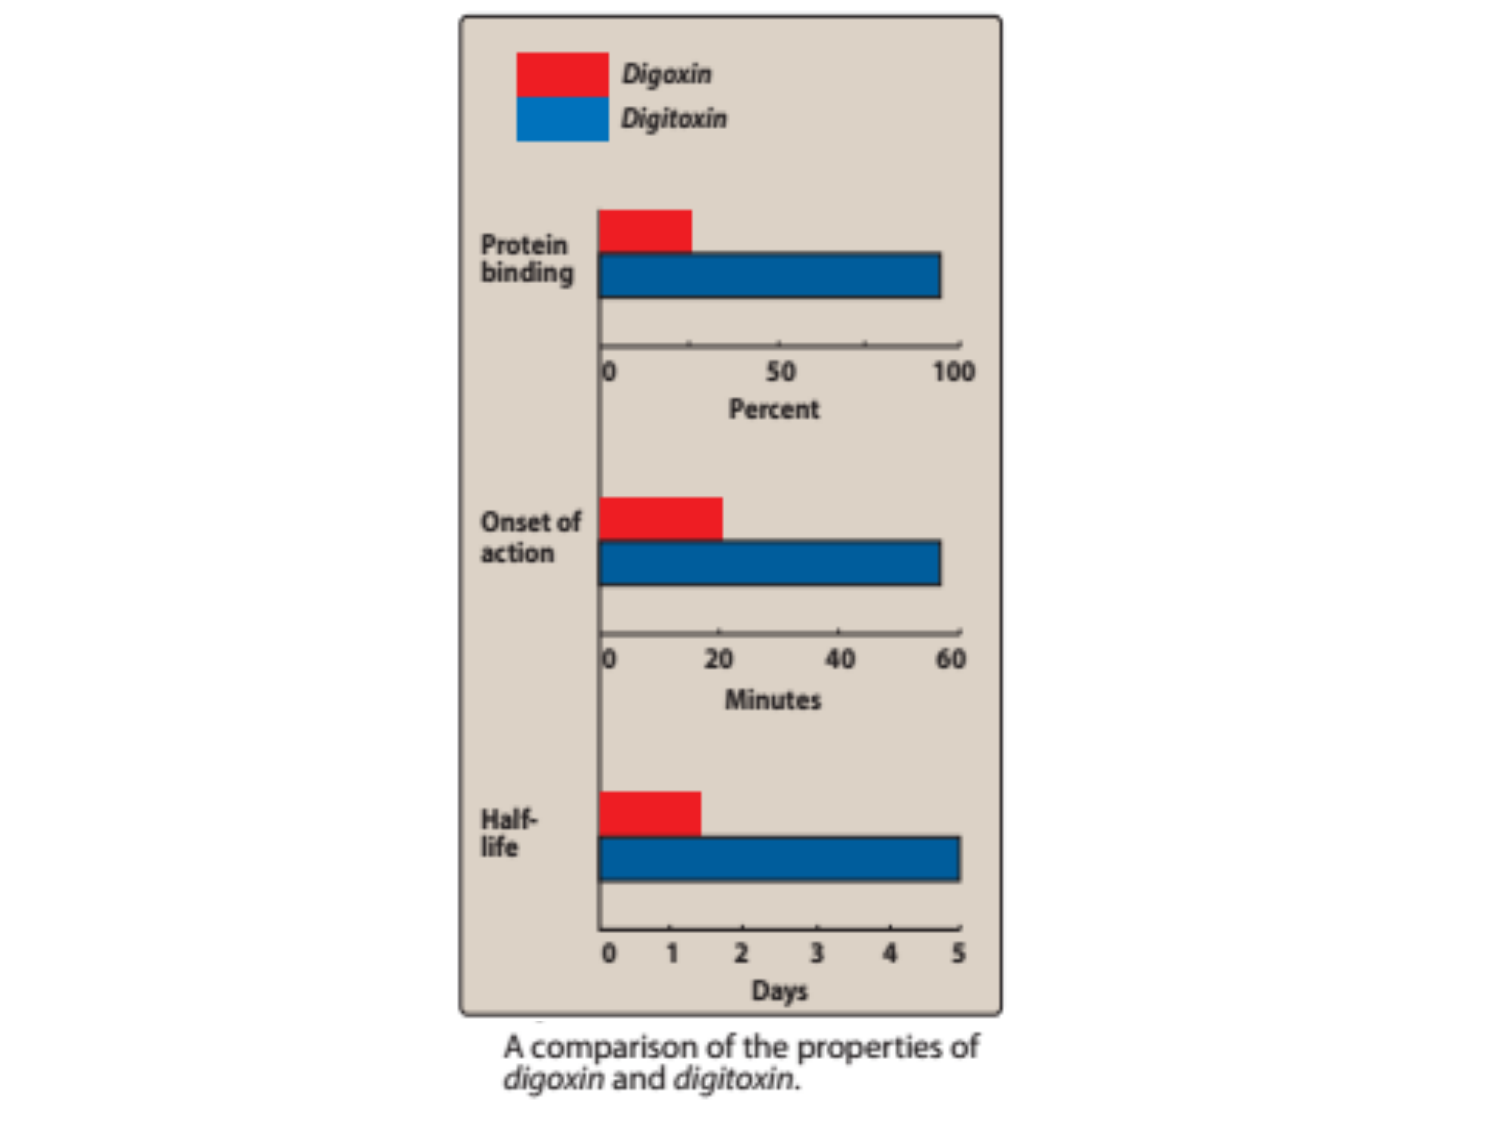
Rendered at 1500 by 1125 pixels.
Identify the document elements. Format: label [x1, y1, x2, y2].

picture [447, 0, 1013, 1122]
